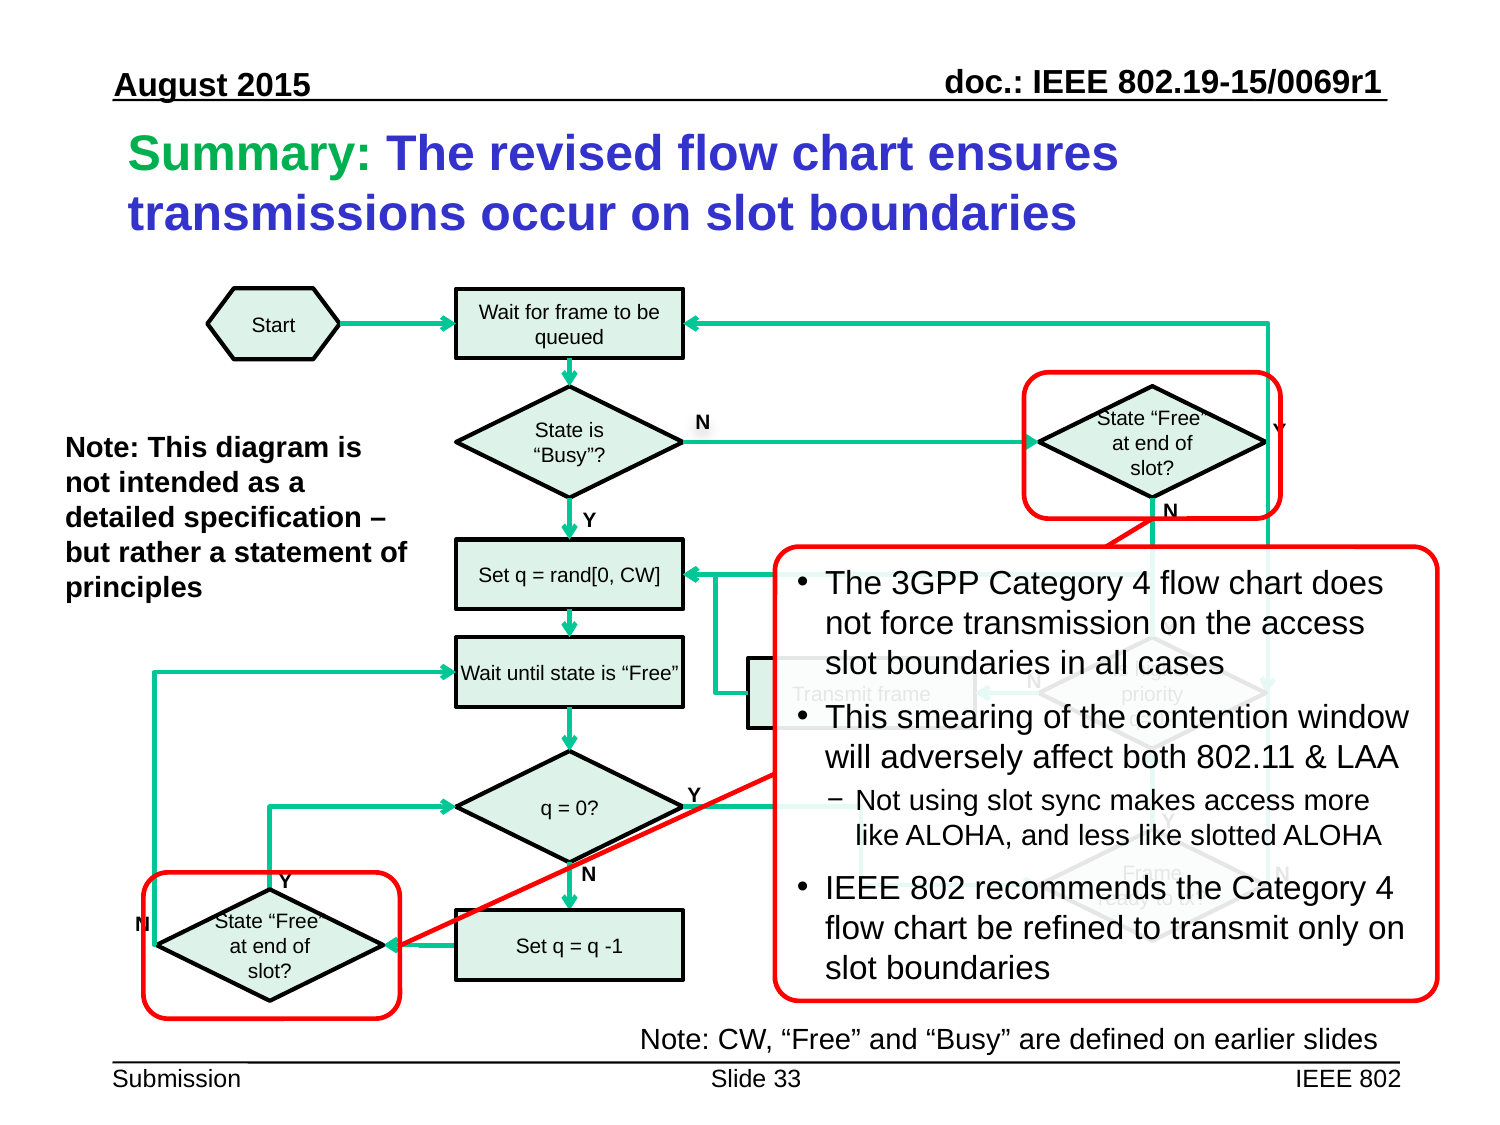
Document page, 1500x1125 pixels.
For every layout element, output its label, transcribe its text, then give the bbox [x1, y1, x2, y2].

text_box Note: CW, “Free” and “Busy” are defined on earlier slides [624, 1012, 1400, 1058]
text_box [1106, 518, 1153, 547]
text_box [399, 773, 776, 946]
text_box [122, 288, 1290, 1002]
text_box Note: This diagram is not intended as a detailed specification – but rather a statement of principles [49, 421, 117, 634]
title Summary: The revised flow chart ensures transmissions occur on slot boundaries [112, 112, 1388, 288]
text_box The 3GPP Category 4 flow chart does not force transmission on the access slot boundaries in all cases This smearing of the contention window will adversely affect both 802.11 & LAA Not using slot sync makes access more like ALOHA, and less like slotted ALOHA IEEE 802 recommends the Category 4 flow chart be refined to transmit only on slot boundaries [1294, 546, 1438, 1001]
footer IEEE 802 [1294, 1061, 1402, 1093]
slide_number Slide 33 [709, 1061, 803, 1093]
text_box [147, 1008, 396, 1019]
